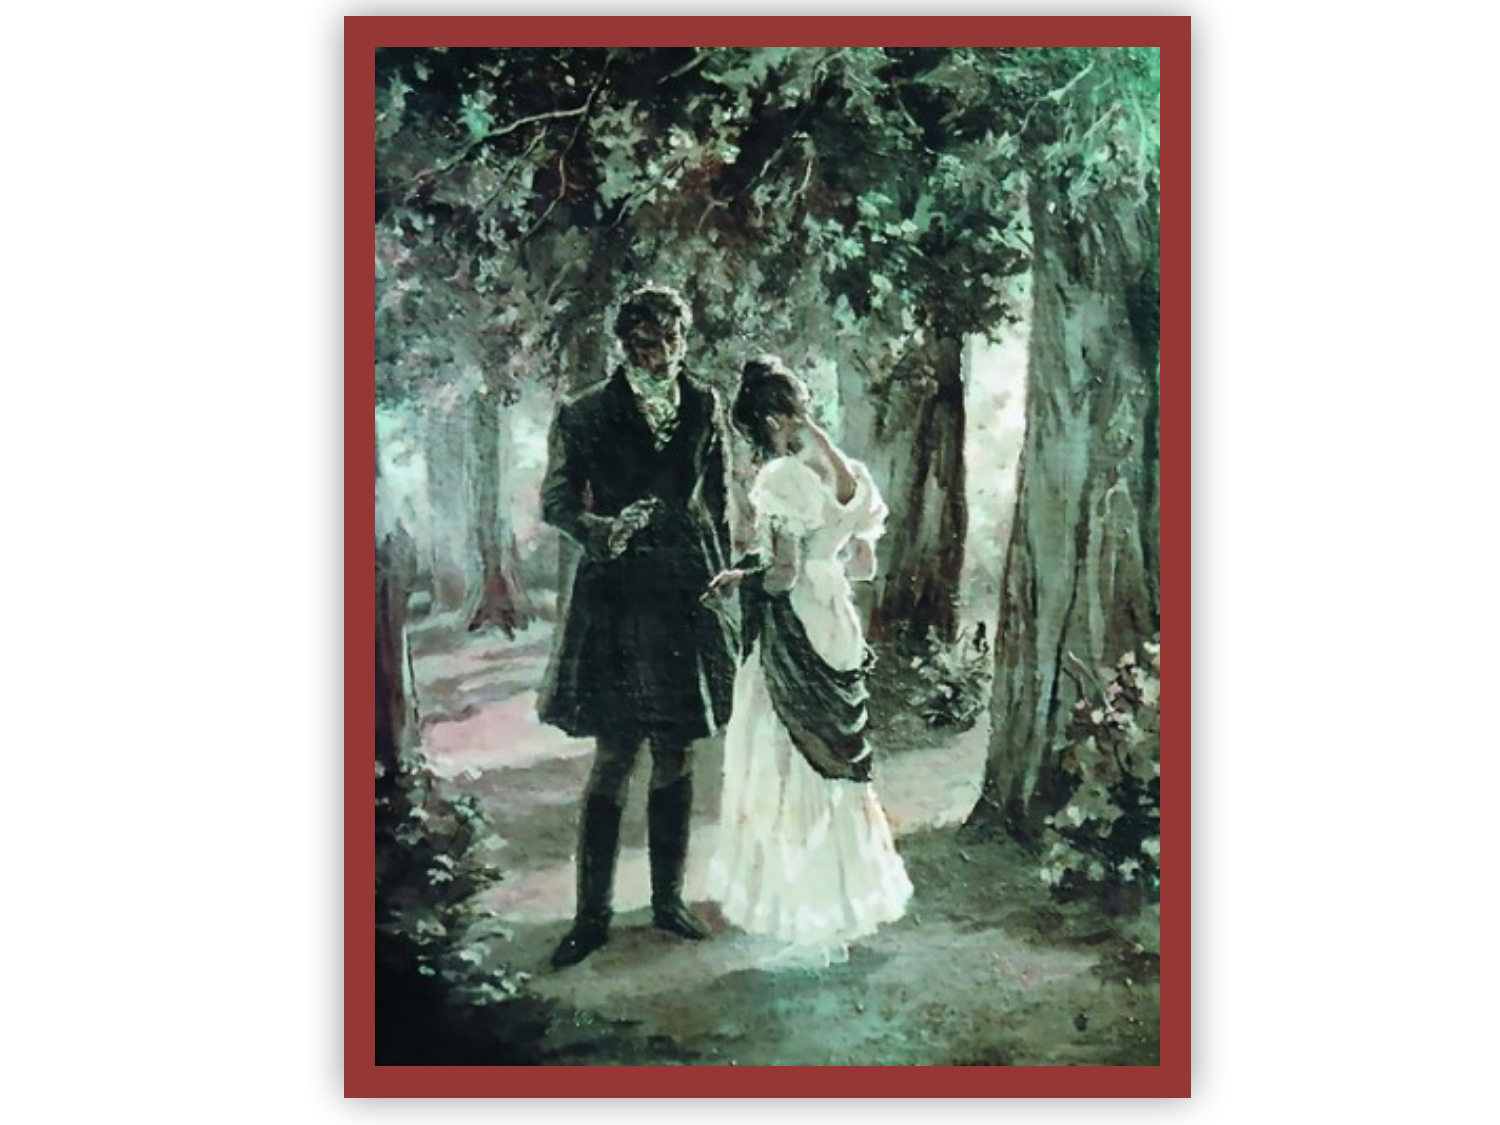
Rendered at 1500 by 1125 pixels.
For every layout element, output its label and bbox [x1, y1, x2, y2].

list [374, 46, 1161, 1067]
